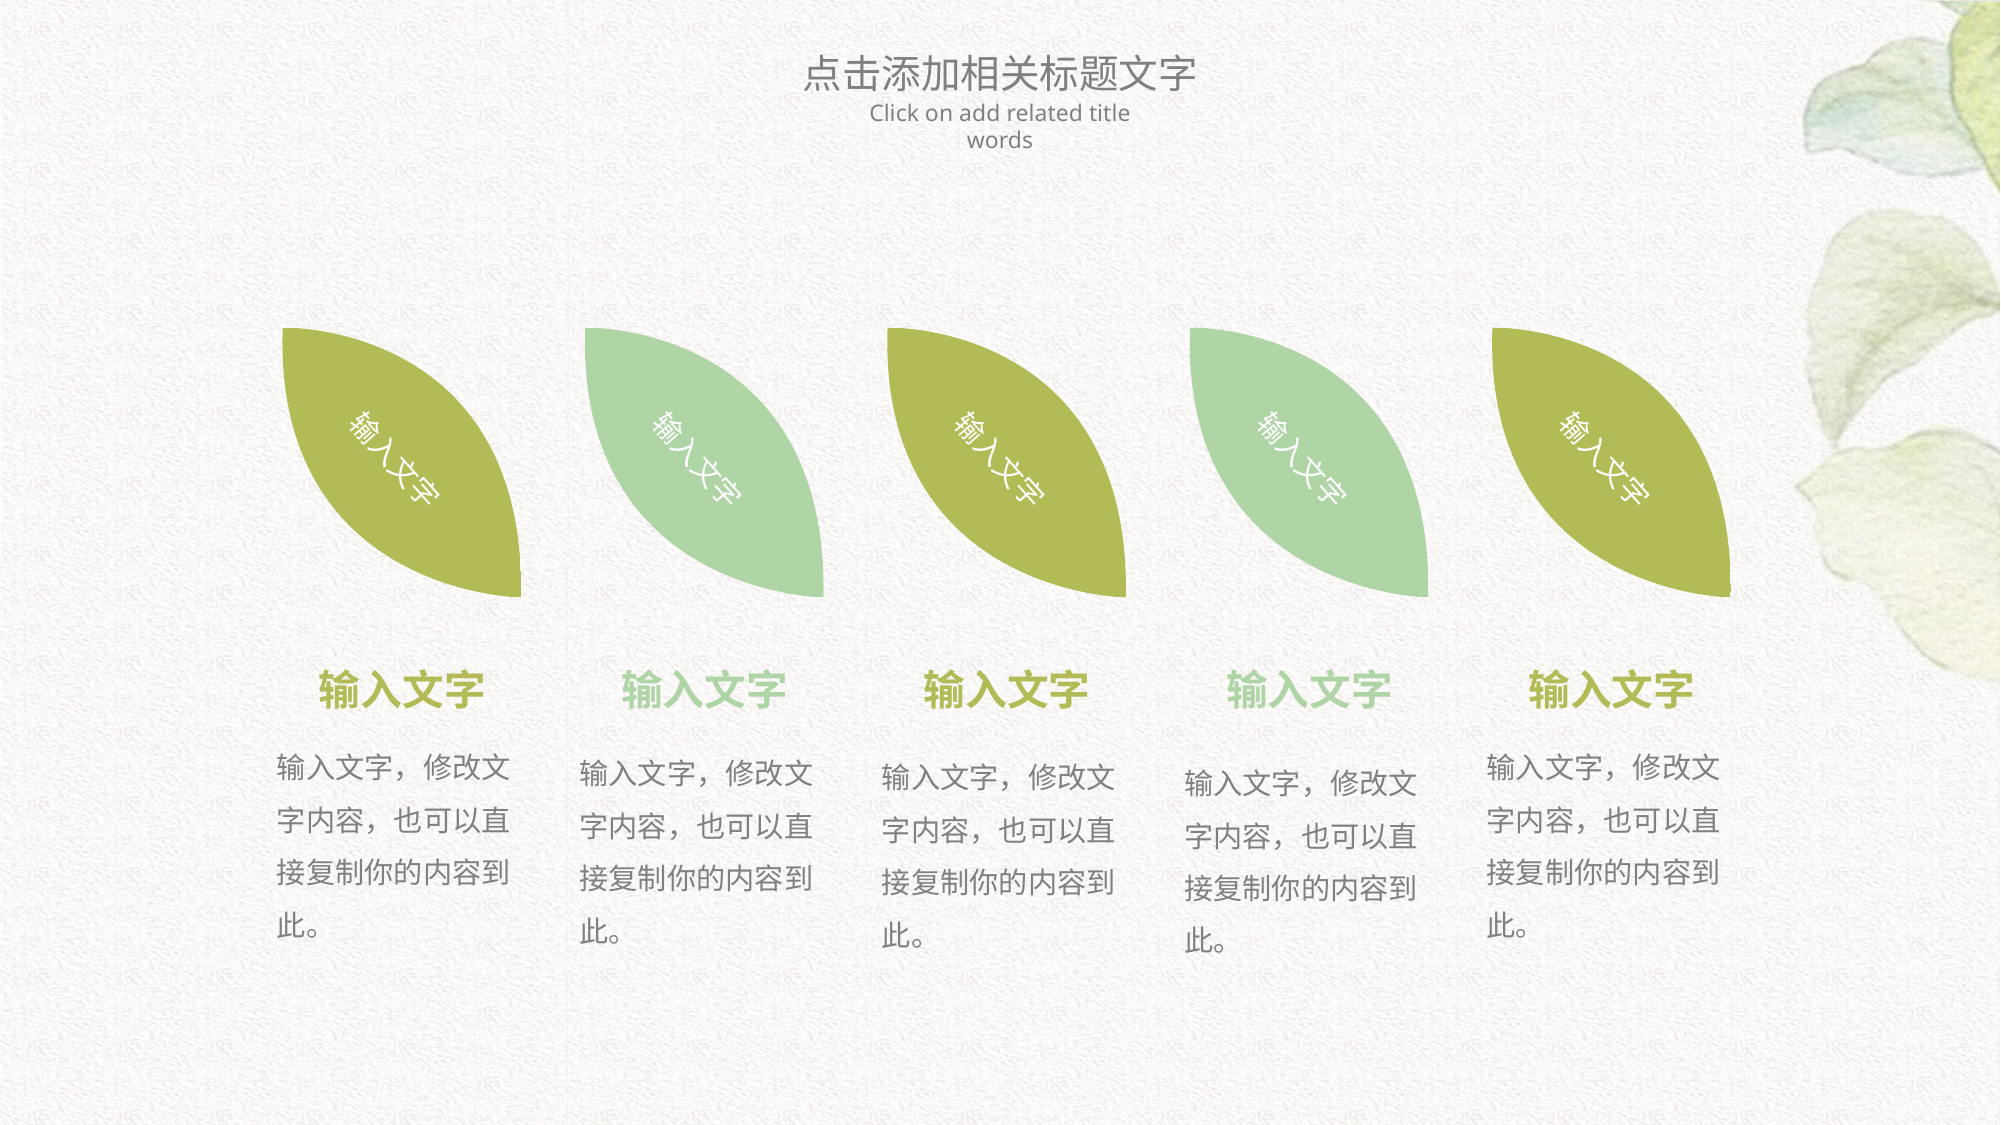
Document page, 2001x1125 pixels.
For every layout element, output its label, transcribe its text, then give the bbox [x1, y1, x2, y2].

text_box Click on add related title words [819, 90, 1181, 150]
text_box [222, 380, 524, 545]
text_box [524, 380, 827, 545]
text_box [827, 380, 1129, 545]
picture [0, 0, 2000, 1125]
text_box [1471, 656, 1753, 953]
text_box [1129, 380, 1432, 545]
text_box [866, 656, 1148, 962]
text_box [261, 656, 543, 953]
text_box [564, 656, 846, 958]
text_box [1169, 656, 1451, 968]
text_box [1432, 380, 1729, 545]
text_box 点击添加相关标题文字 [761, 41, 1239, 101]
